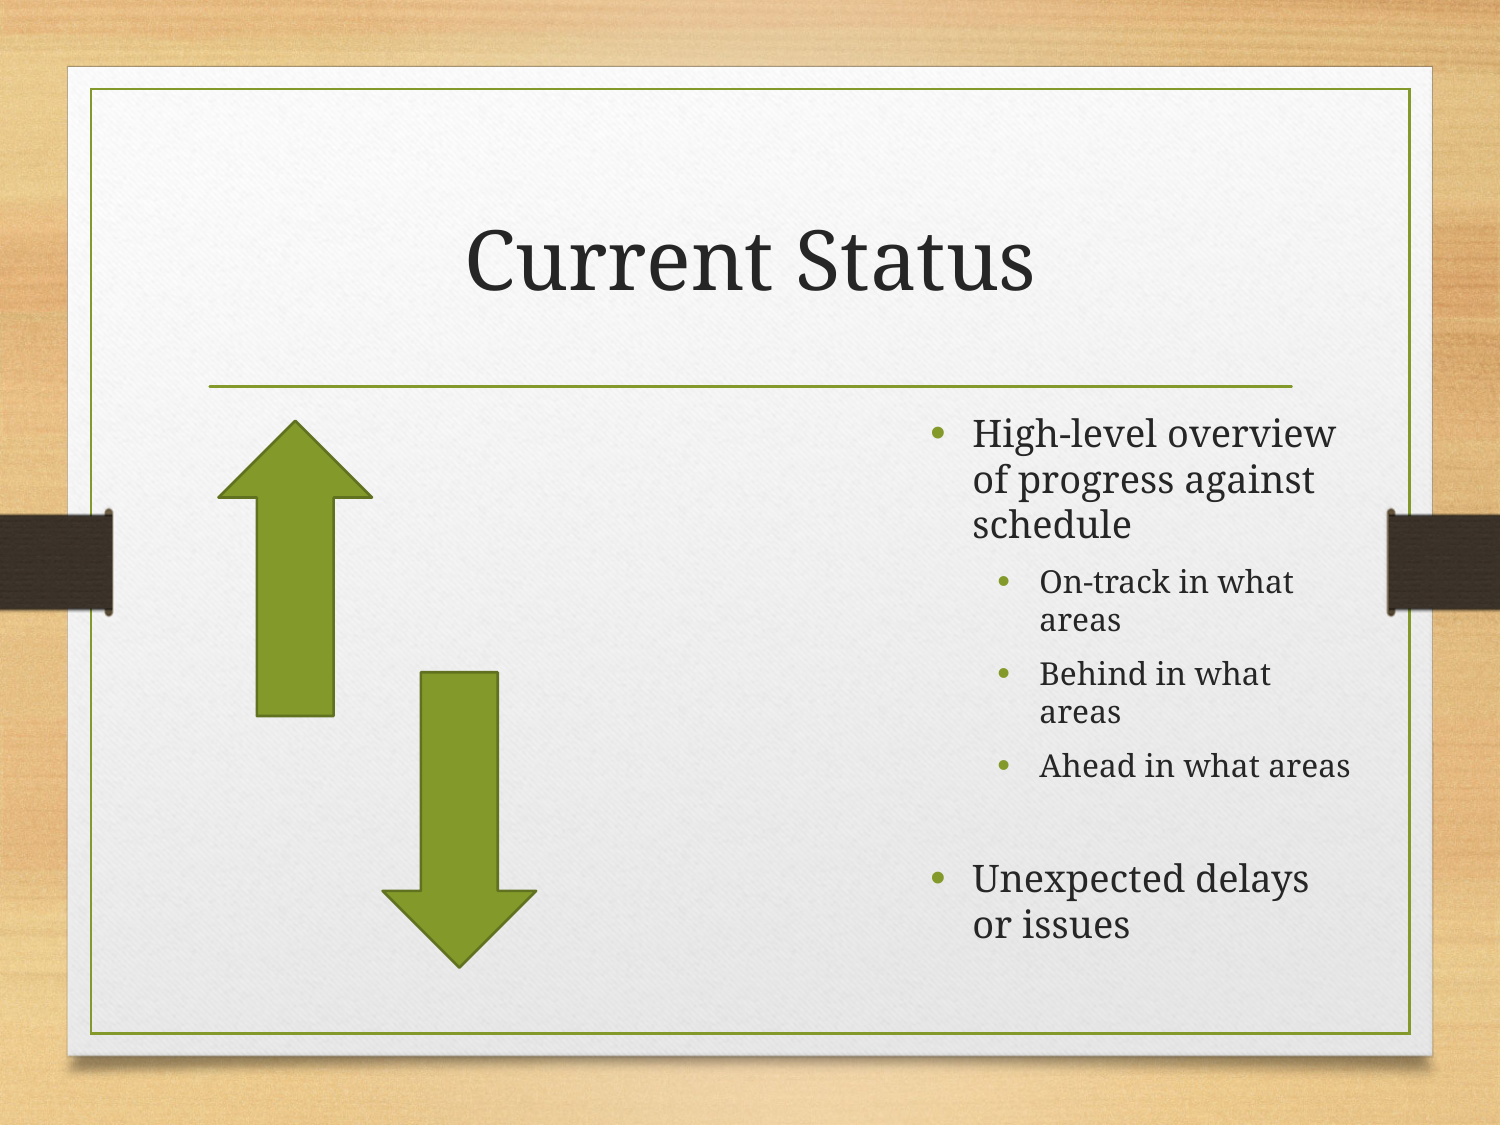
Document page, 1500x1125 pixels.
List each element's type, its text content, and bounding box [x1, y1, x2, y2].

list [199, 400, 680, 967]
title Current Status [193, 150, 1309, 365]
picture [0, 0, 1500, 1125]
list High-level overview of progress against schedule On-track in what areas Behind in what areas Ahead in what areas Unexpected delays or issues [915, 402, 1369, 968]
